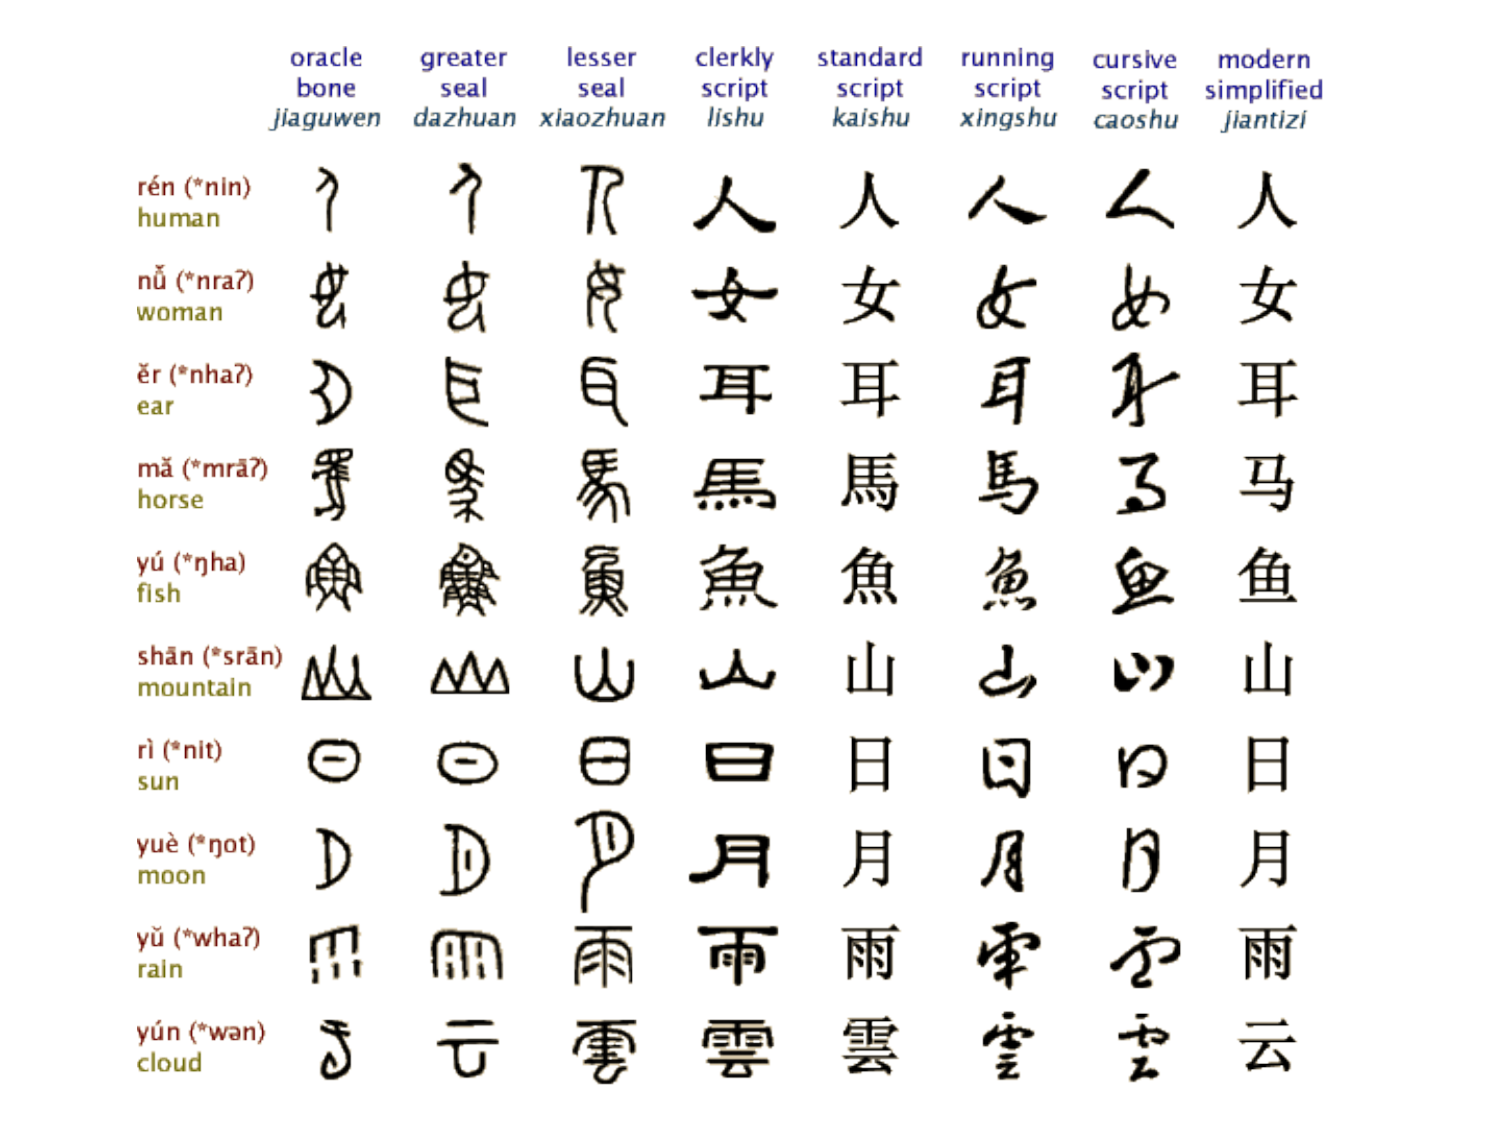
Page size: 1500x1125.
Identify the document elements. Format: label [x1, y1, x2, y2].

picture [137, 46, 1326, 1089]
